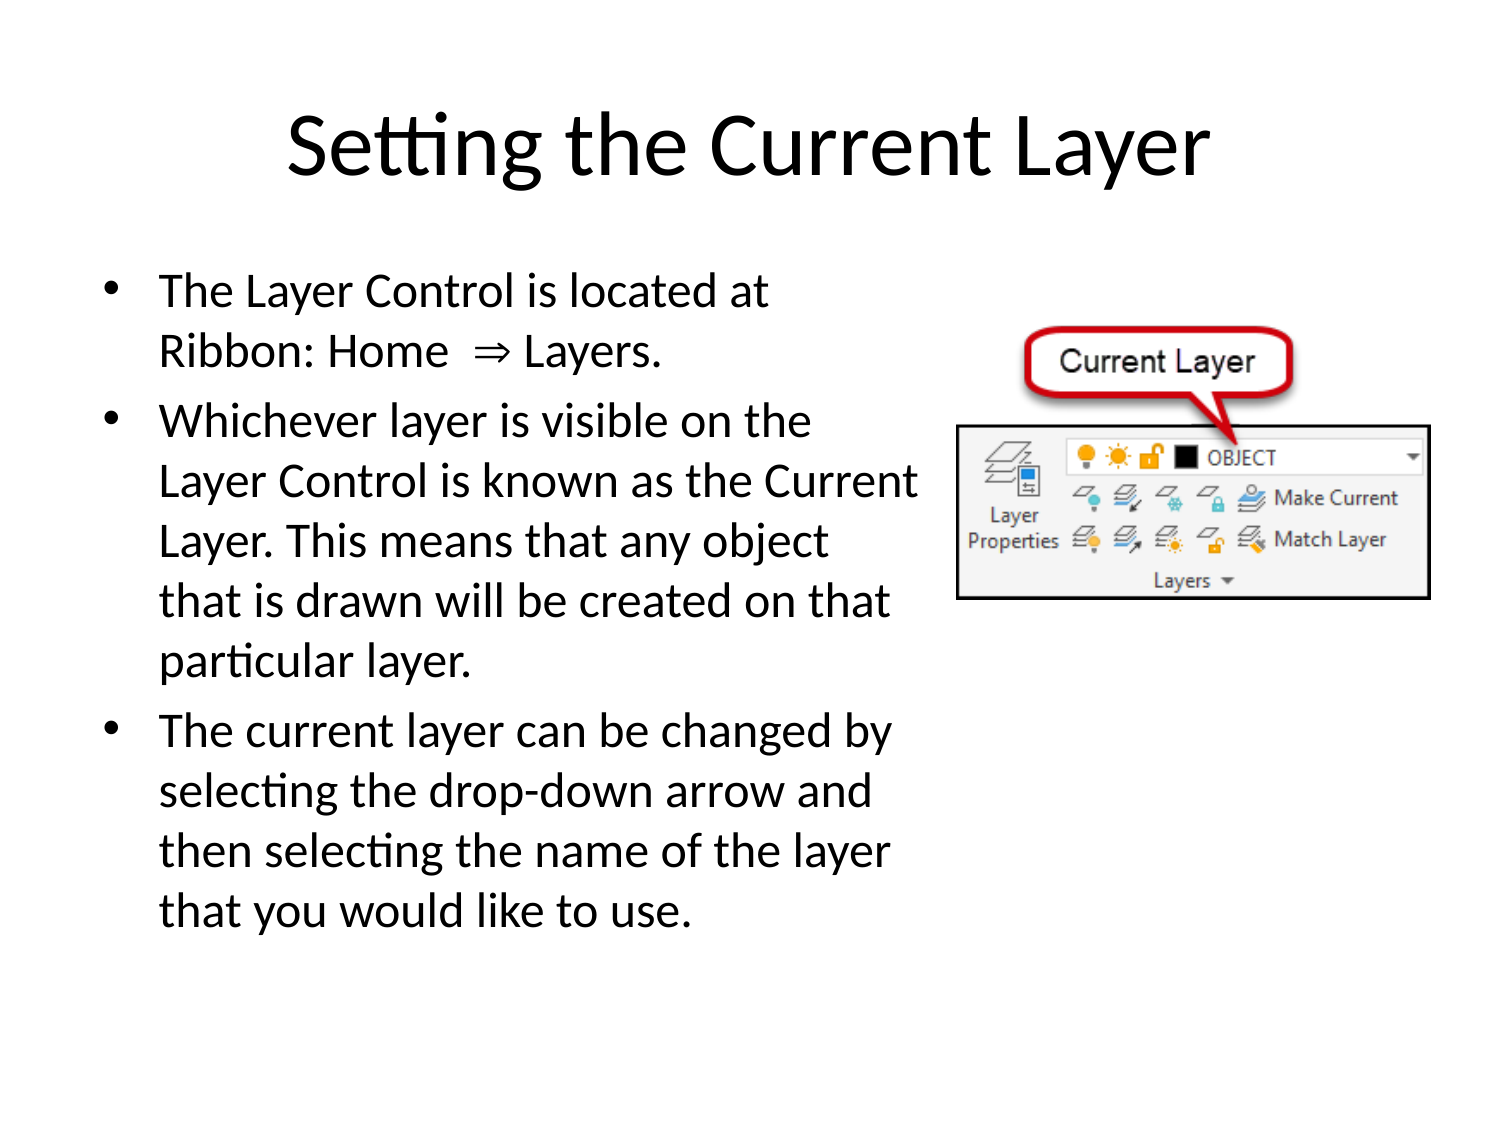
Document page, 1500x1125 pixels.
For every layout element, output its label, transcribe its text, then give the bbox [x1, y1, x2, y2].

list The Layer Control is located at Ribbon: Home  Layers. Whichever layer is visible on the Layer Control is known as the Current Layer. This means that any object that is drawn will be created on that particular layer. The current layer can be changed by selecting the drop-down arrow and then selecting the name of the layer that you would like to use. [87, 249, 938, 950]
picture [956, 323, 1432, 601]
title Setting the Current Layer [75, 45, 1425, 233]
